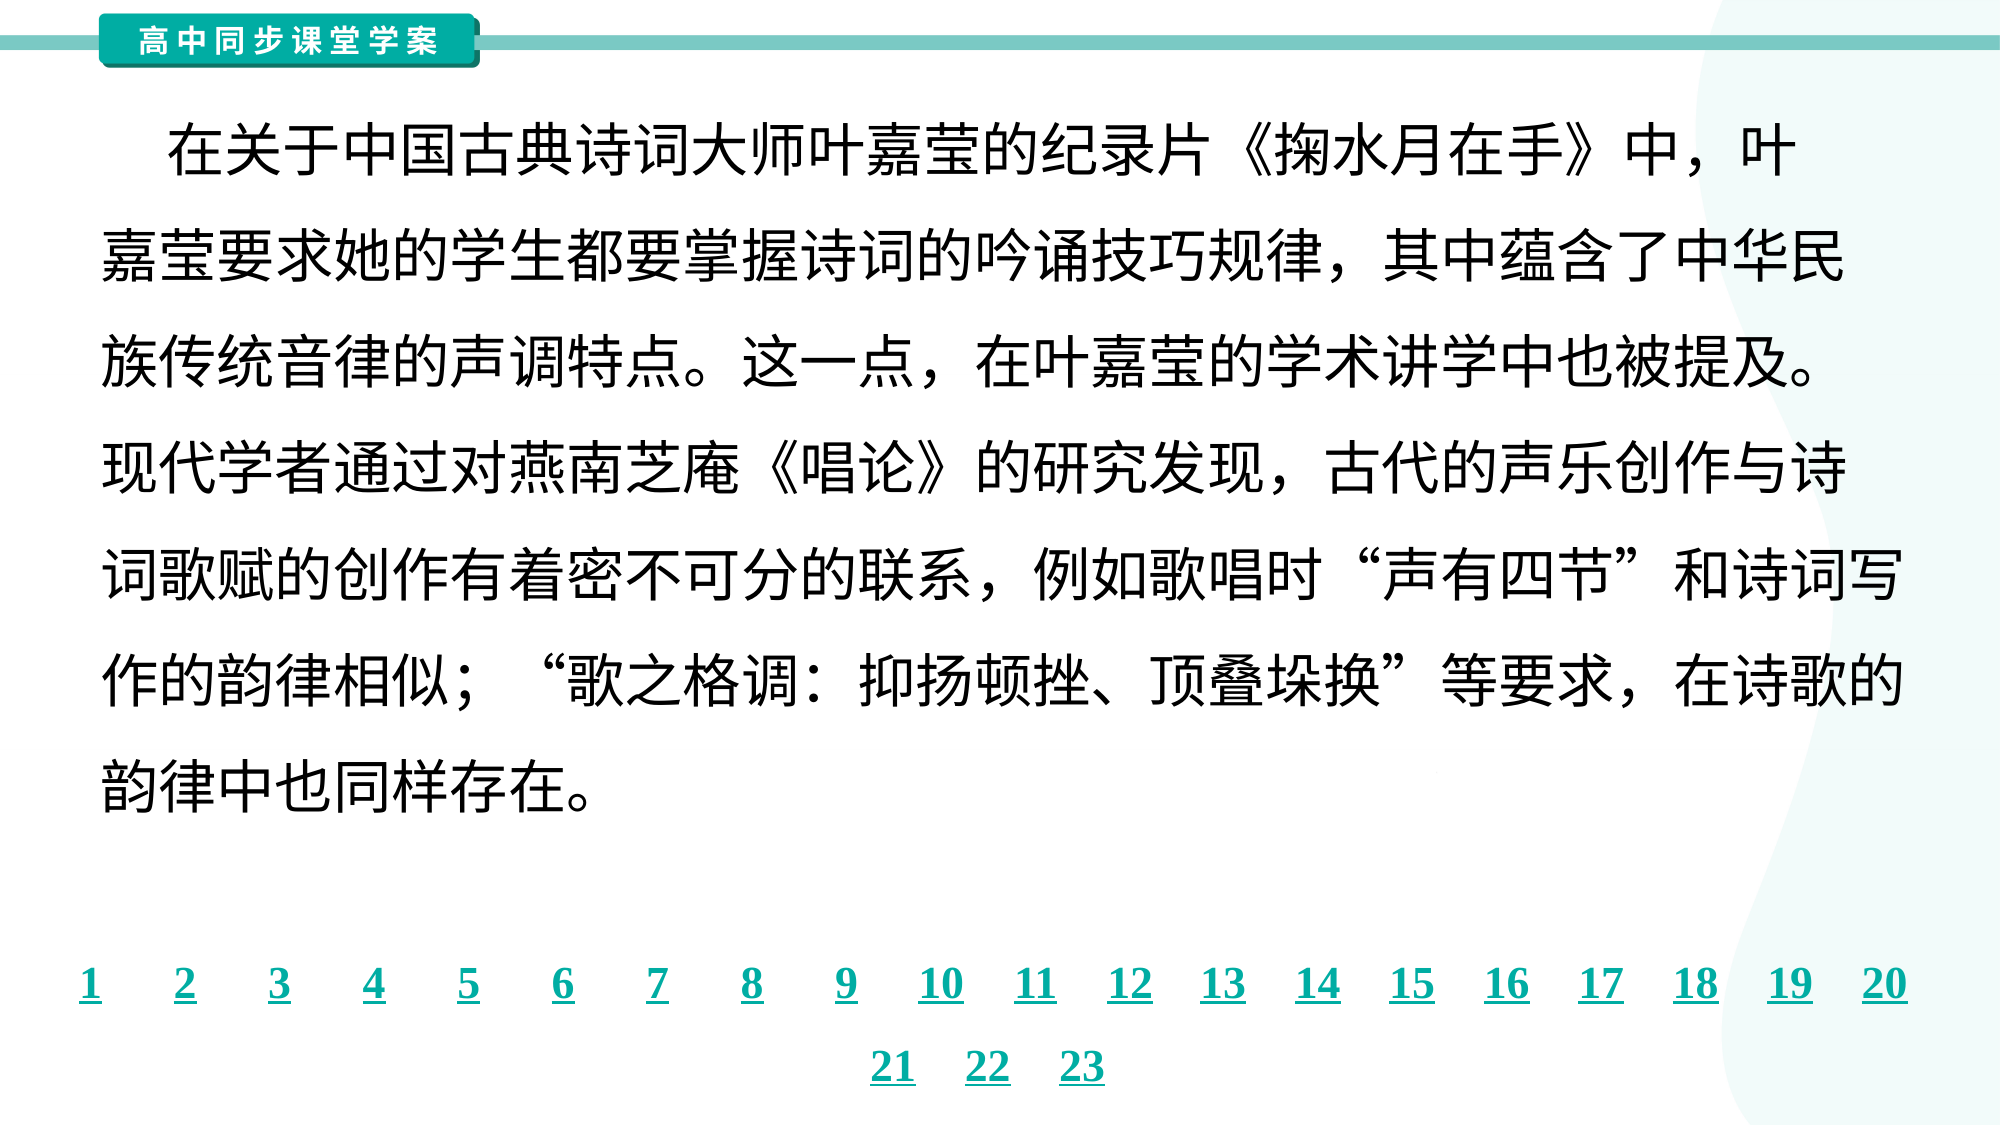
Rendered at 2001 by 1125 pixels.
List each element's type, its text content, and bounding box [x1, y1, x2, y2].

text_box 在关于中国古典诗词大师叶嘉莹的纪录片《掬水月在手》中，叶 嘉莹要求她的学生都要掌握诗词的吟诵技巧规律，其中蕴含了中华民 族传统音律的声调特点。这一点，在叶嘉莹的学术讲学中也被提及。 现代学者通过对燕南芝庵《唱论》的研究发现，古代的声乐创作与诗 词歌赋的创作有着密不可分的联系，例如歌唱时“声有四节”和诗词写 作的韵律相似；“歌之格调：抑扬顿挫、顶叠垛换”等要求，在诗歌的 韵律中也同样存在。 [100, 76, 1899, 821]
picture [0, 0, 2000, 1125]
